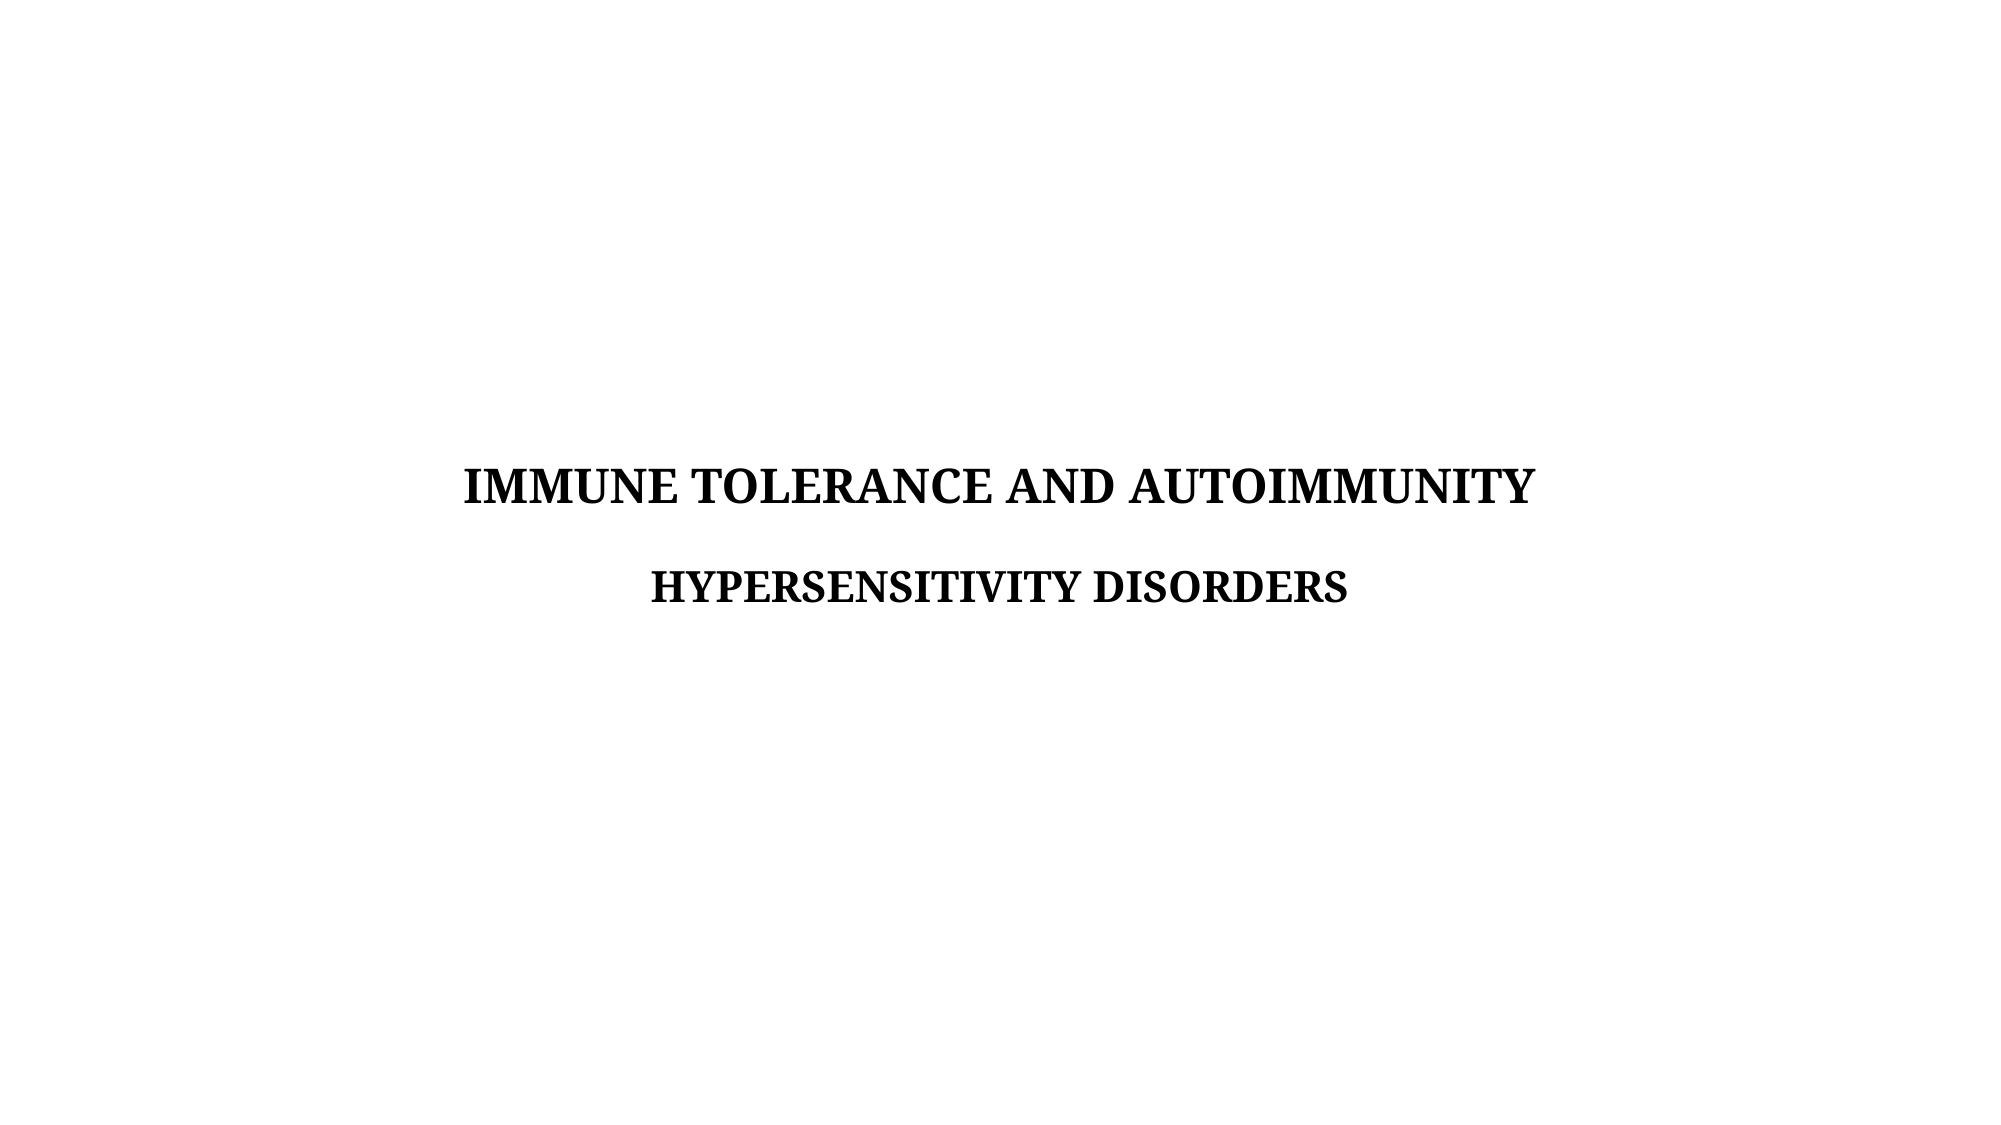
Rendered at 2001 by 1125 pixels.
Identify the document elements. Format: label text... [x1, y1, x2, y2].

title IMMUNE TOLERANCE AND AUTOIMMUNITY HYPERSENSITIVITY DISORDERS [137, 453, 1863, 672]
